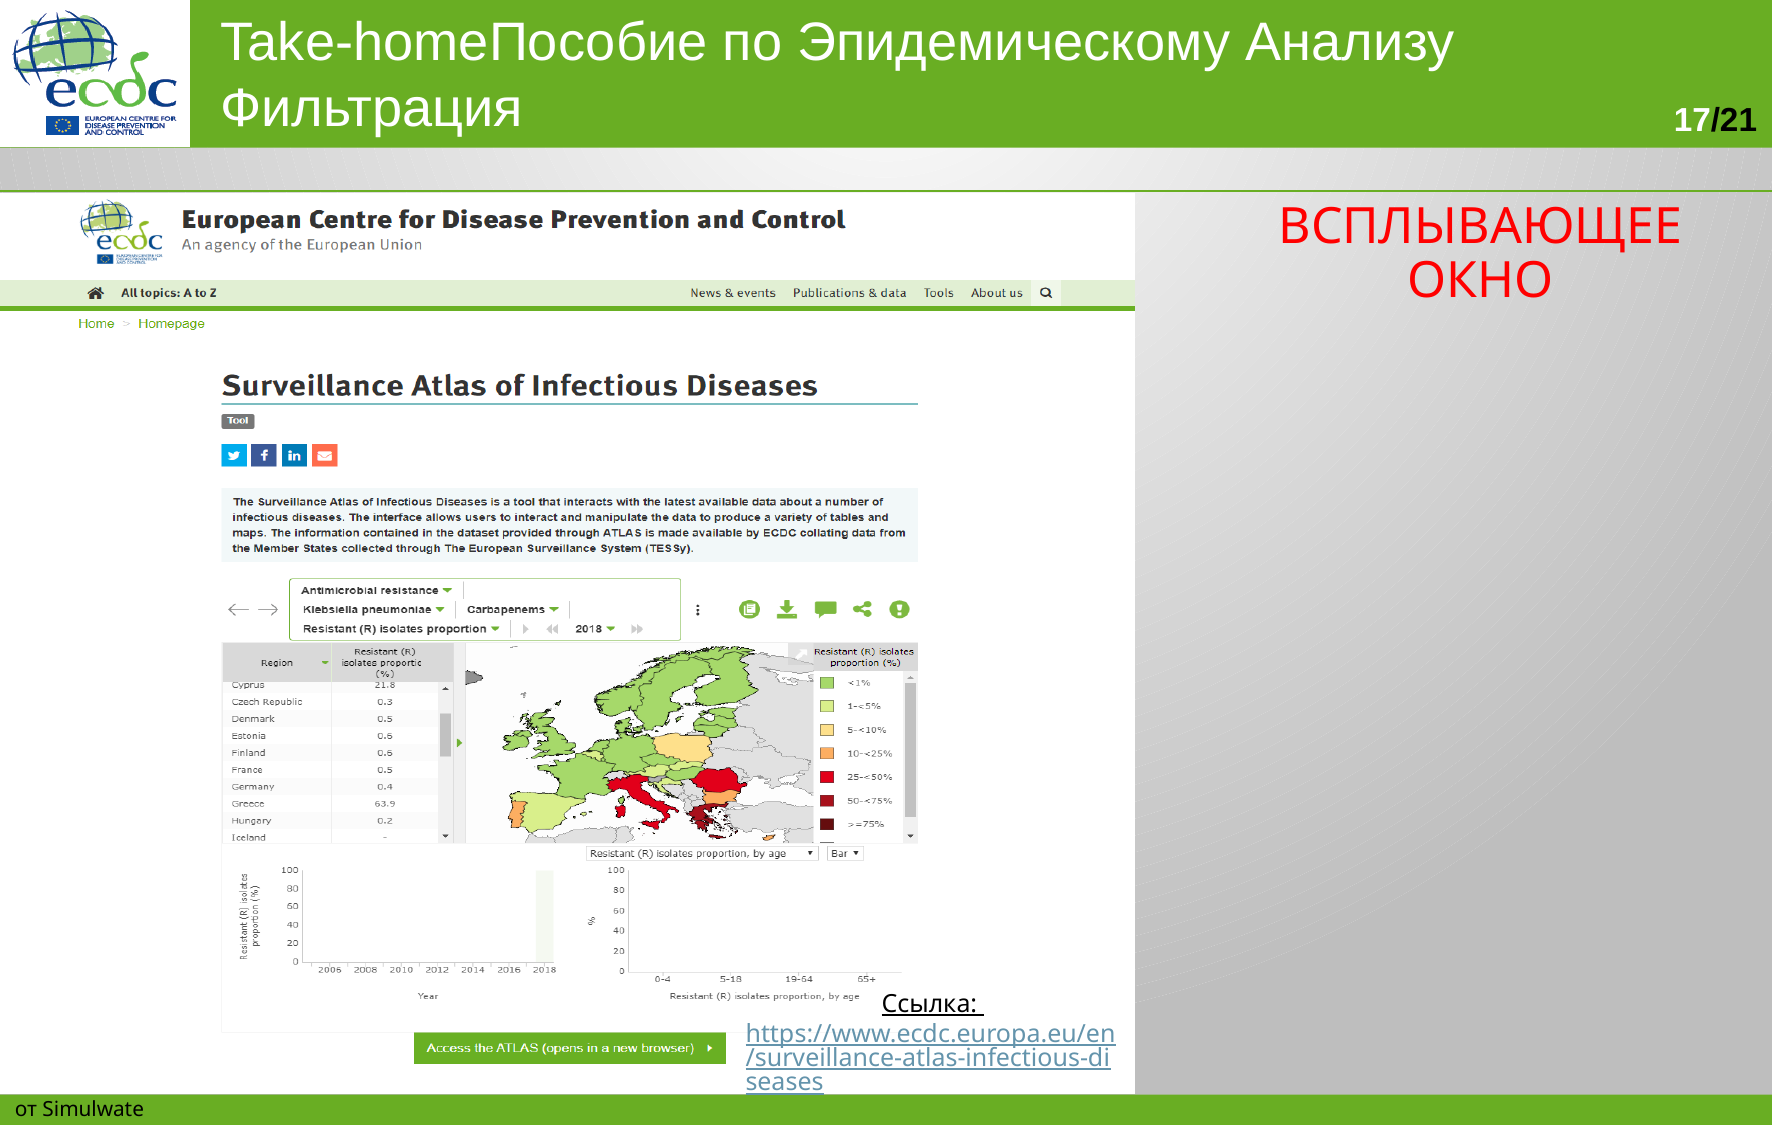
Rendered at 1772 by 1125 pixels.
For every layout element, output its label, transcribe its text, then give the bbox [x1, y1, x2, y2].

picture [0, 193, 1135, 1095]
text_box ВСПЛЫВАЮЩЕЕ ОКНО [1225, 193, 1735, 316]
picture [0, 0, 190, 147]
